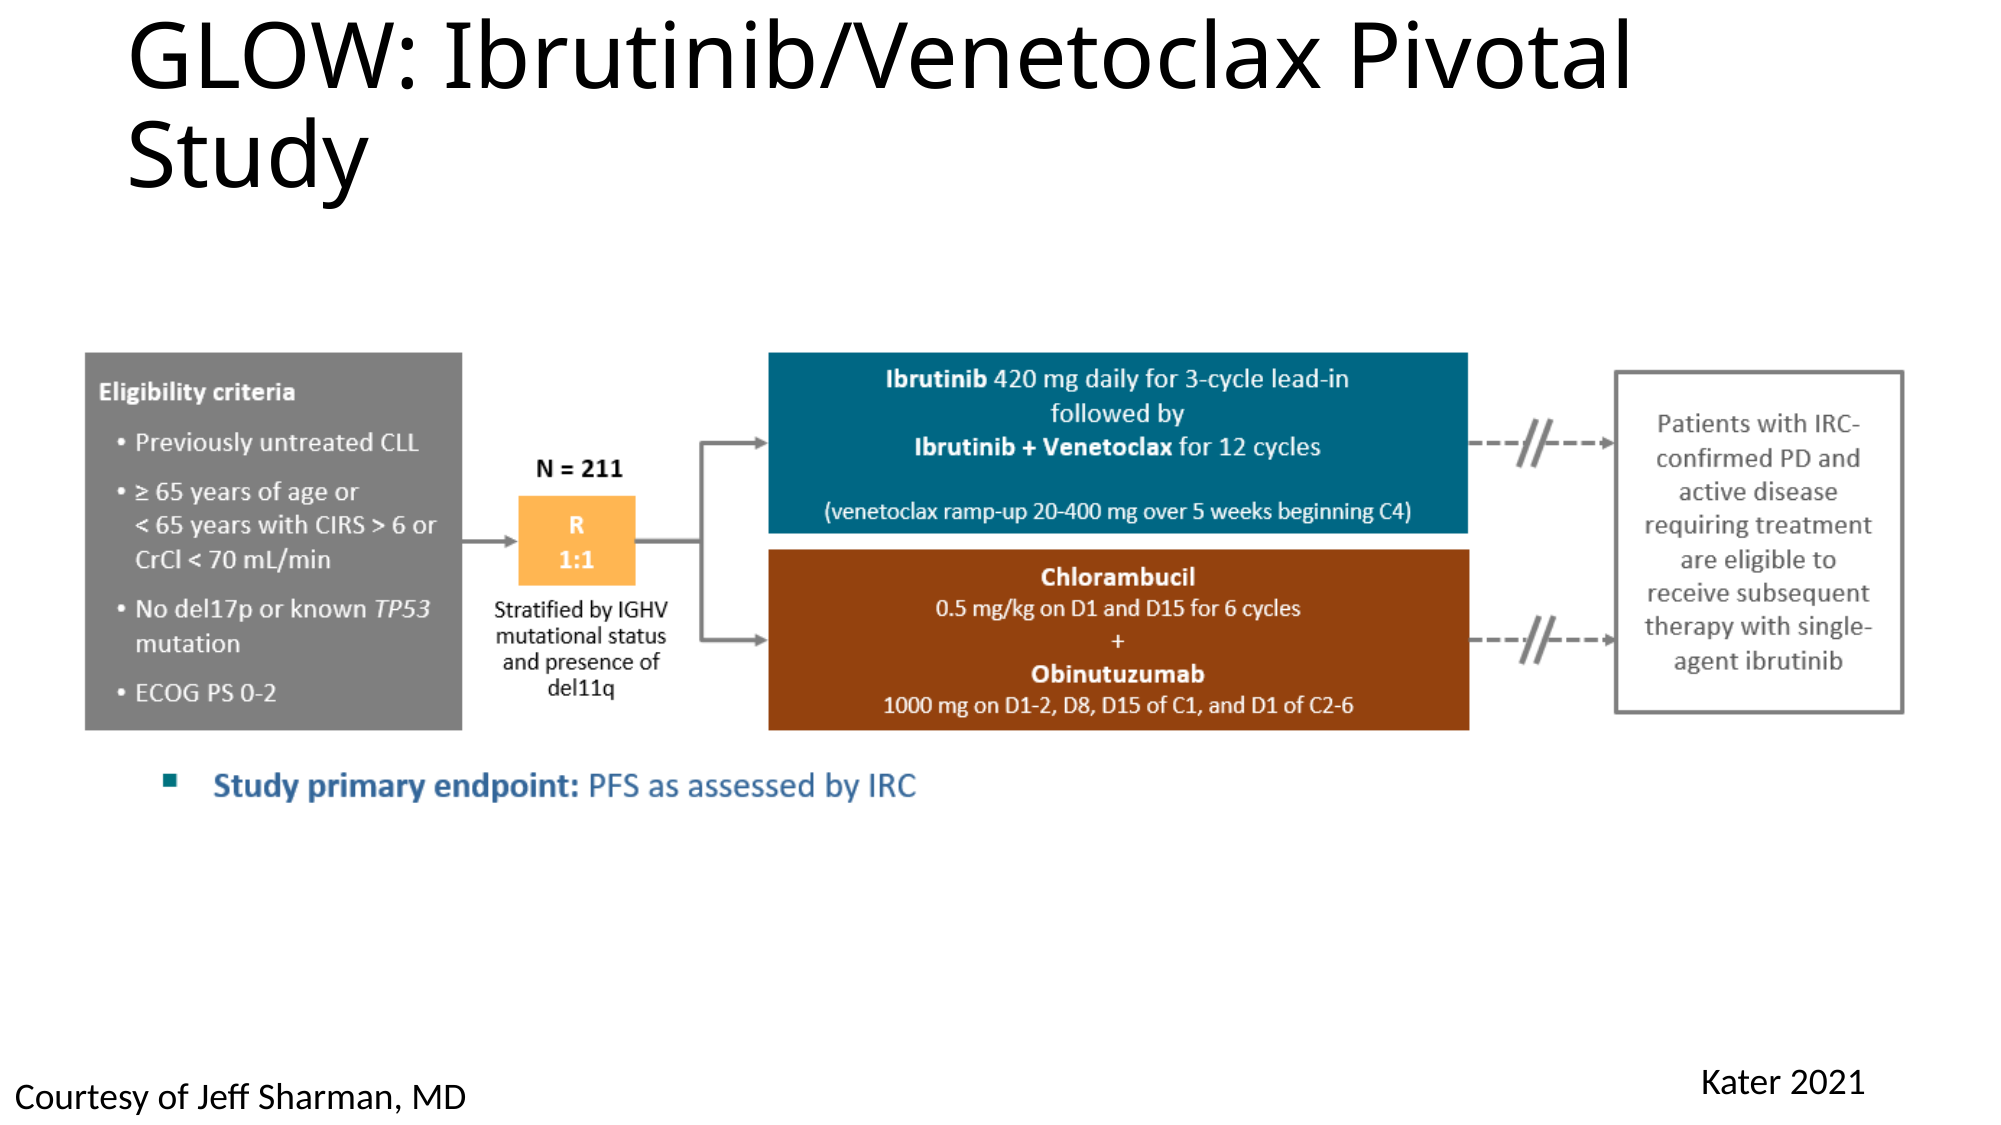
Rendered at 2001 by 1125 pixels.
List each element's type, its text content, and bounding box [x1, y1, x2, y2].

text_box Courtesy of Jeff Sharman, MD [0, 1064, 1012, 1125]
title GLOW: Ibrutinib/Venetoclax Pivotal Study [111, 0, 1837, 218]
text_box Kater 2021 [1686, 1049, 1987, 1110]
picture [78, 347, 1922, 816]
